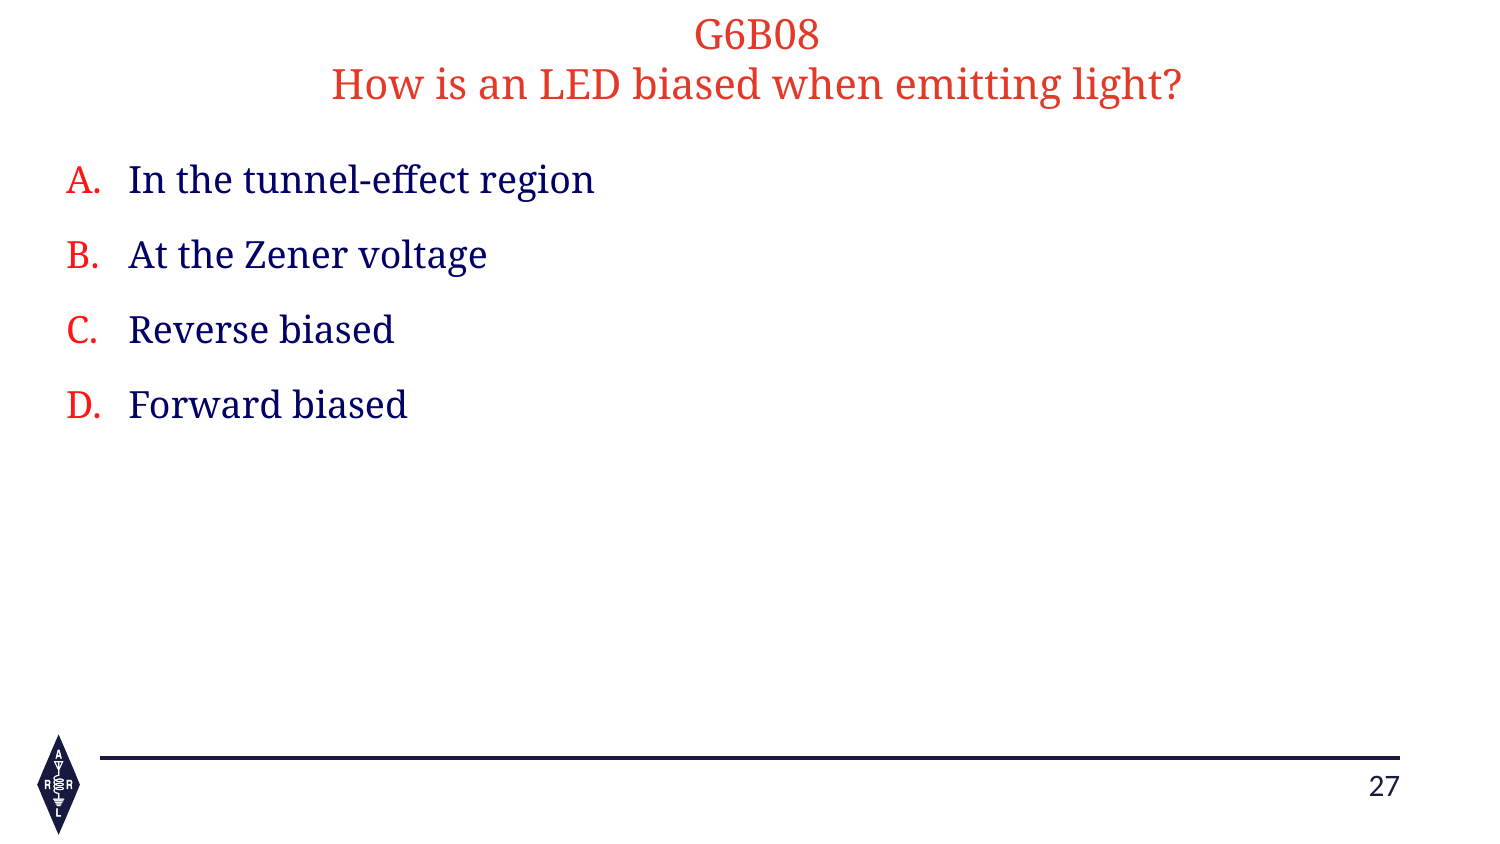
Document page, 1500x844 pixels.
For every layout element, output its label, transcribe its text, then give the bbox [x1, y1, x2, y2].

slide_number 27 [1302, 761, 1400, 807]
text_box In the tunnel-effect region At the Zener voltage Reverse biased Forward biased [51, 126, 1448, 741]
picture [37, 734, 80, 835]
text_box G6B08 How is an LED biased when emitting light? [13, 0, 1500, 164]
